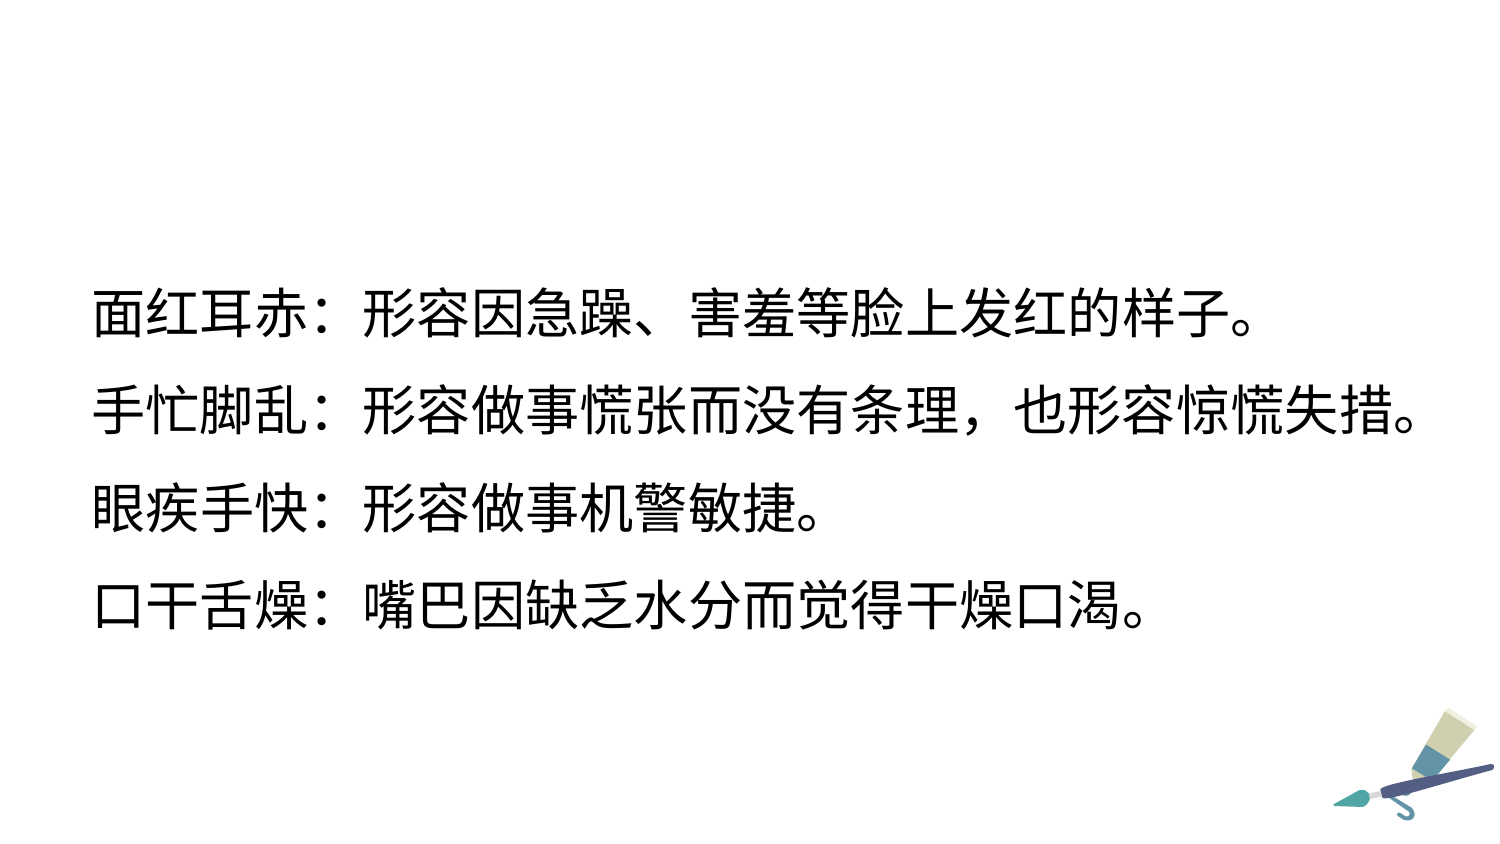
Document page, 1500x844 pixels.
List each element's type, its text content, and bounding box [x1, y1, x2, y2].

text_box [1358, 708, 1481, 844]
text_box 面红耳赤：形容因急躁、害羞等脸上发红的样子。 手忙脚乱：形容做事慌张而没有条理，也形容惊慌失措。 眼疾手快：形容做事机警敏捷。 口干舌燥：嘴巴因缺乏水分而觉得干燥口渴。 [76, 239, 1495, 644]
